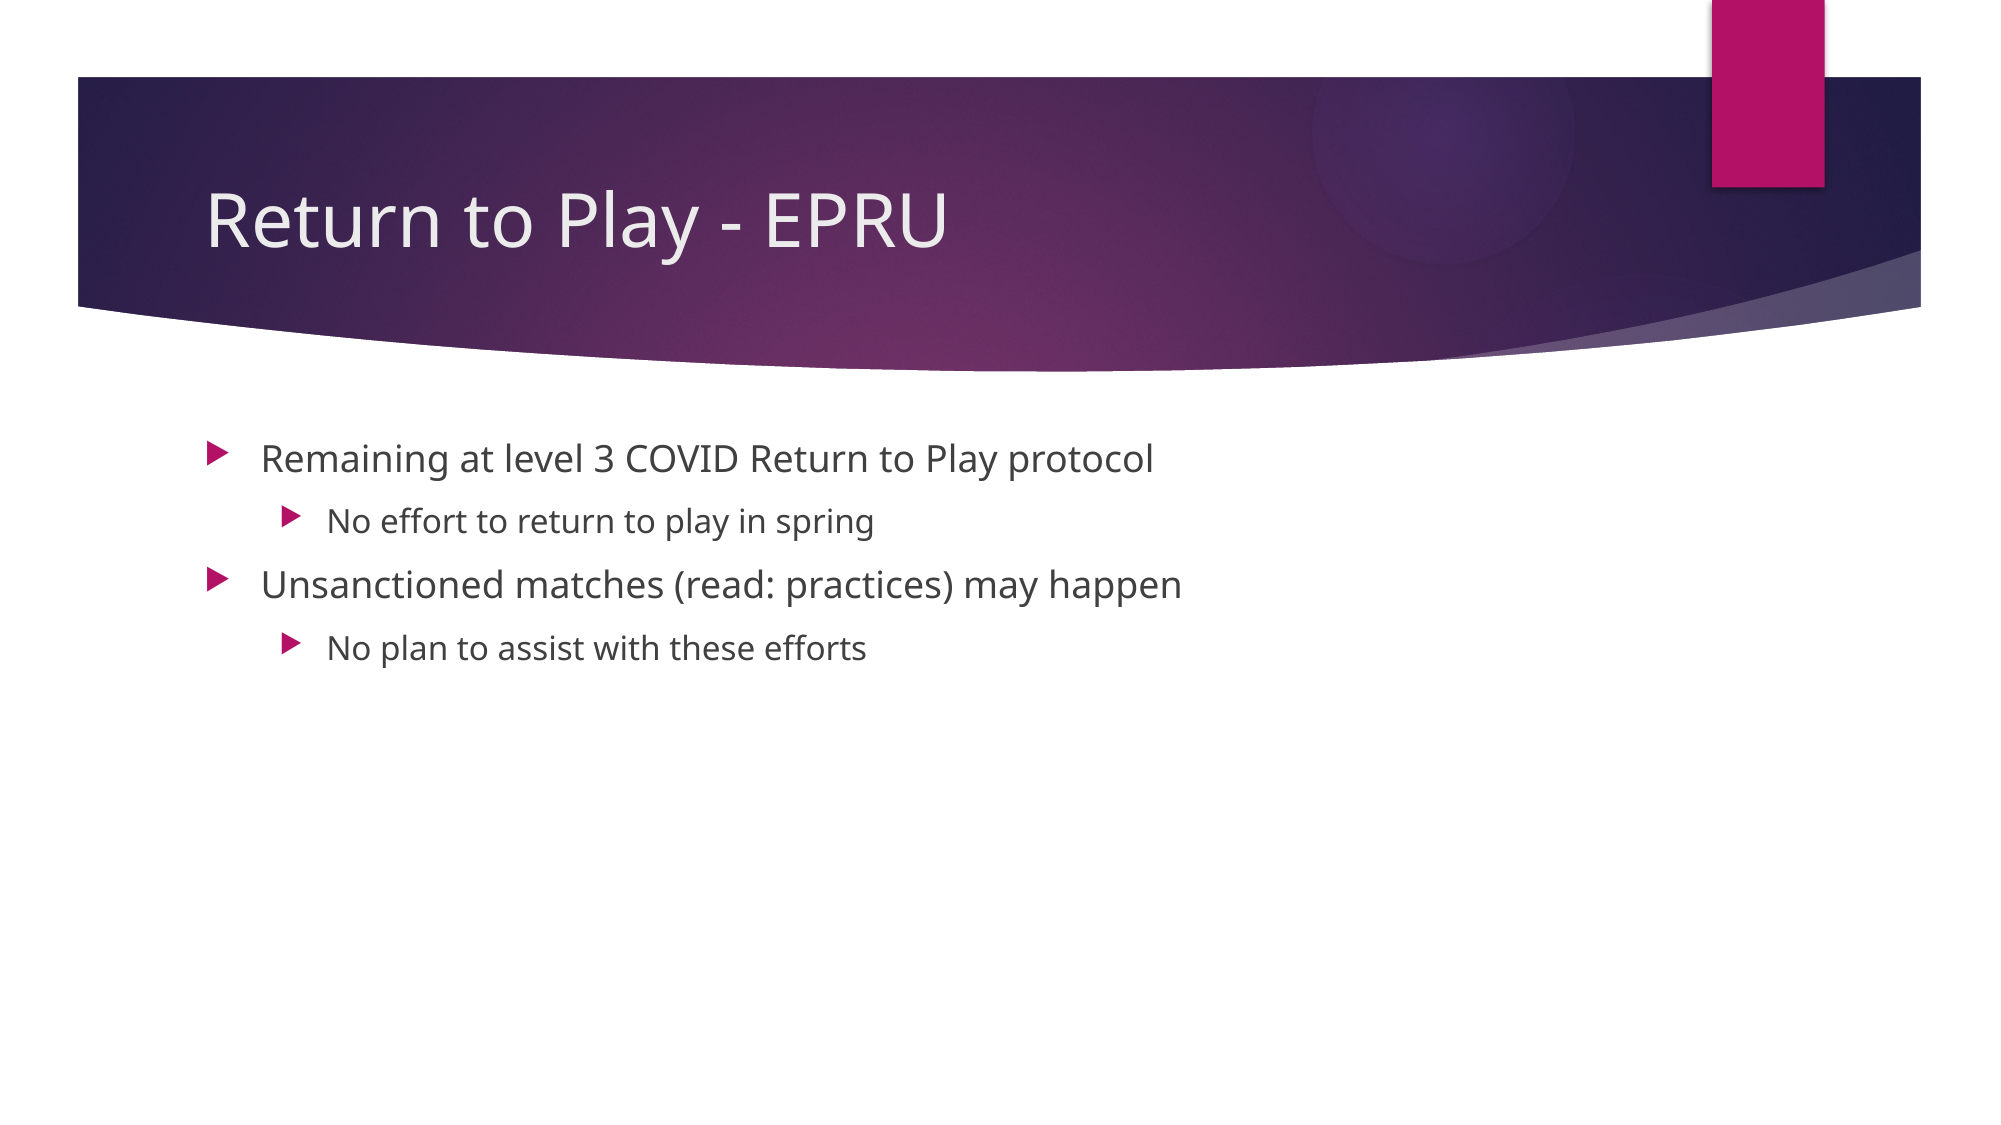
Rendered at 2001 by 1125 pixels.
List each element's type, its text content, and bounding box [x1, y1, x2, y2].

list Remaining at level 3 COVID Return to Play protocol No effort to return to play in spring Unsanctioned matches (read: practices) may happen No plan to assist with these efforts [189, 427, 1638, 988]
title Return to Play - EPRU [189, 159, 1627, 276]
